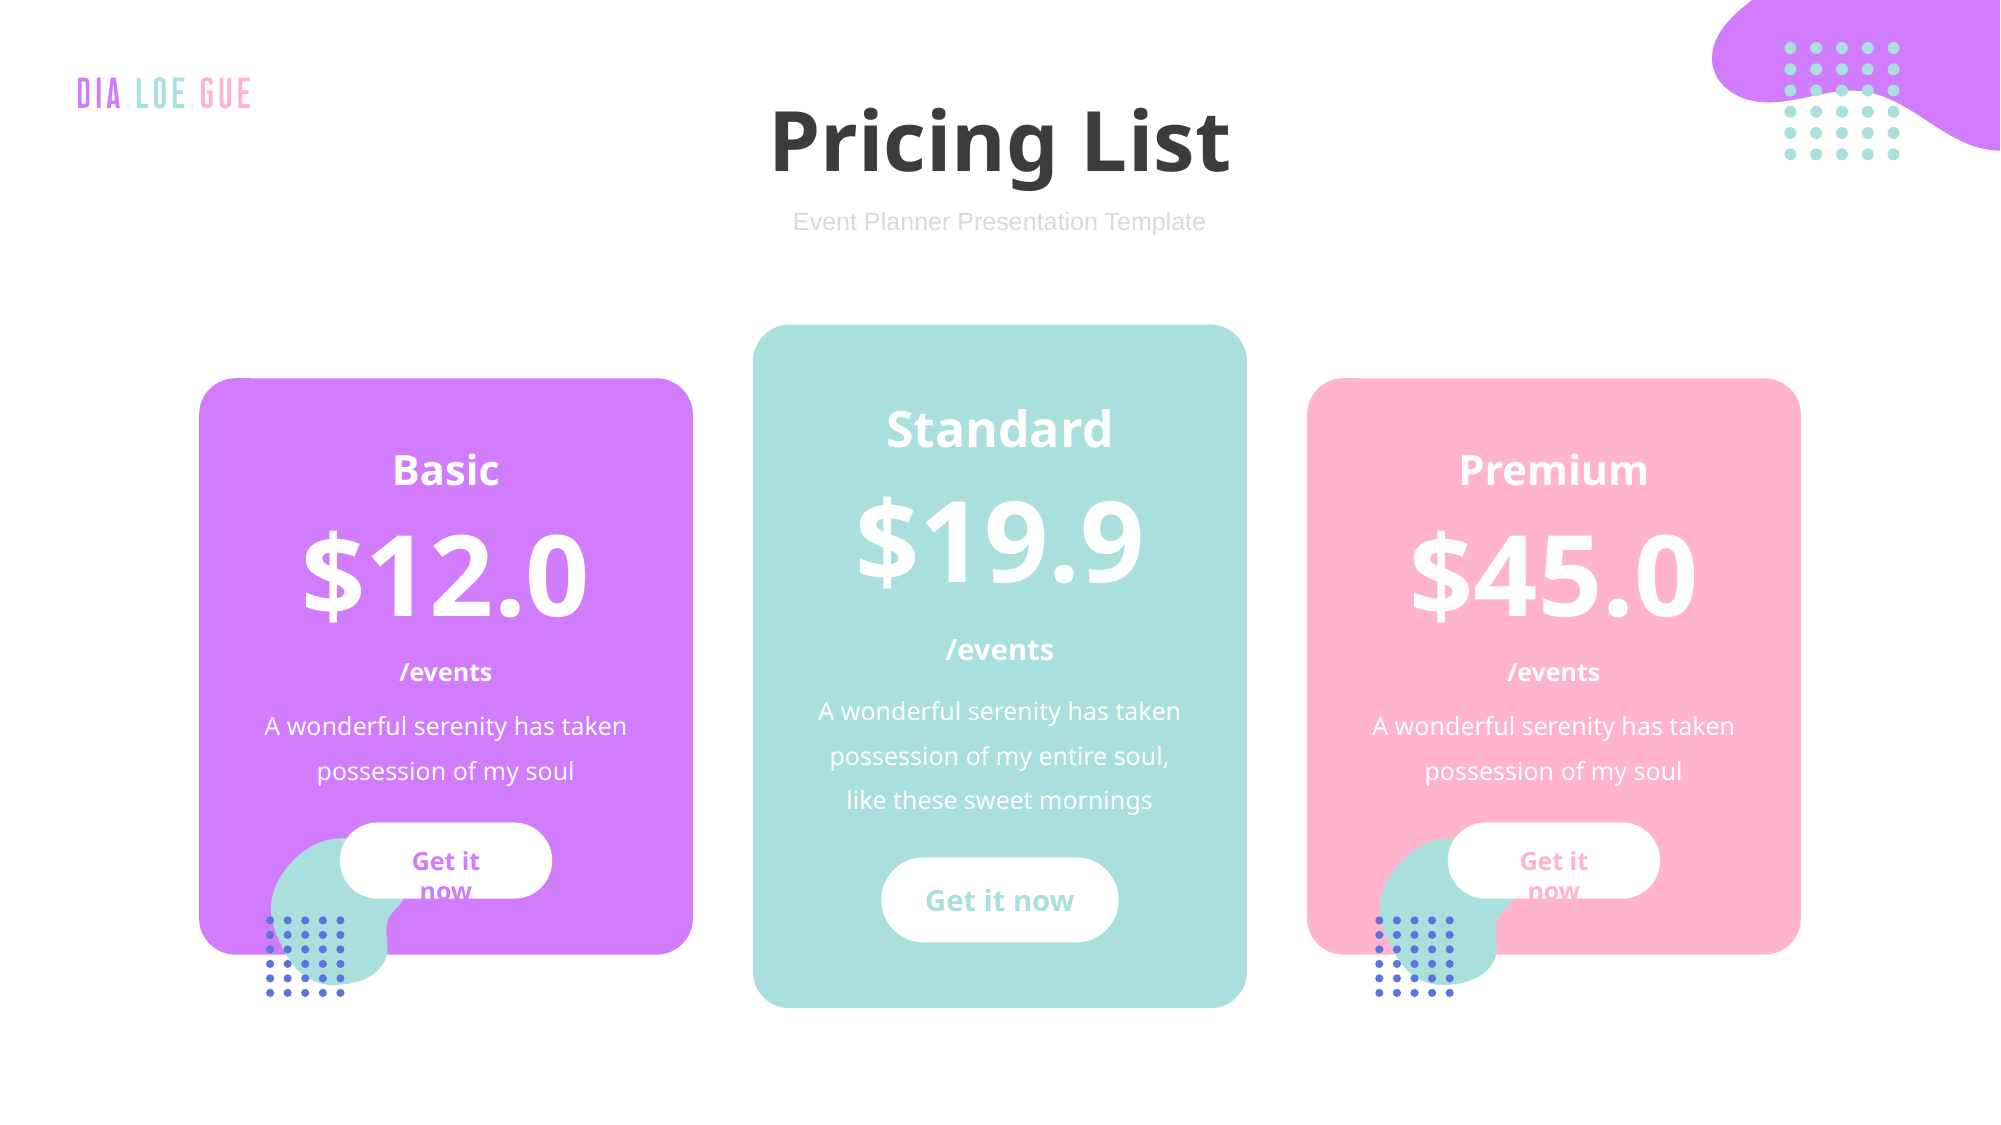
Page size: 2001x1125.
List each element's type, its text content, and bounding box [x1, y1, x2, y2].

text_box [1380, 838, 1502, 985]
text_box [1446, 821, 1662, 900]
text_box [1306, 377, 1802, 956]
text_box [1784, 42, 1900, 161]
text_box $45.0 [1361, 496, 1747, 647]
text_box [266, 916, 345, 998]
text_box [1711, 0, 2000, 151]
text_box A wonderful serenity has taken possession of my soul [1347, 688, 1761, 793]
text_box $12.0 [253, 496, 639, 647]
text_box A wonderful serenity has taken possession of my entire soul, like these sweet mornings [793, 672, 1207, 823]
text_box [880, 856, 1120, 944]
text_box Standard [843, 390, 1157, 462]
text_box /events [893, 613, 1107, 672]
text_box $19.9 [807, 462, 1193, 613]
text_box [752, 323, 1248, 1010]
title Pricing List [249, 80, 1750, 196]
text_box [1375, 916, 1454, 998]
text_box [338, 821, 554, 900]
text_box [198, 377, 694, 956]
text_box [270, 838, 393, 985]
text_box A wonderful serenity has taken possession of my soul [239, 688, 653, 793]
text_box Get it now [893, 874, 1107, 925]
subtitle Event Planner Presentation Template [249, 198, 1750, 244]
text_box Get it now [1480, 837, 1628, 913]
text_box /events [339, 647, 553, 688]
text_box /events [1447, 647, 1661, 688]
text_box Basic [289, 436, 603, 496]
text_box Premium [1397, 436, 1711, 496]
text_box Get it now [372, 837, 520, 913]
